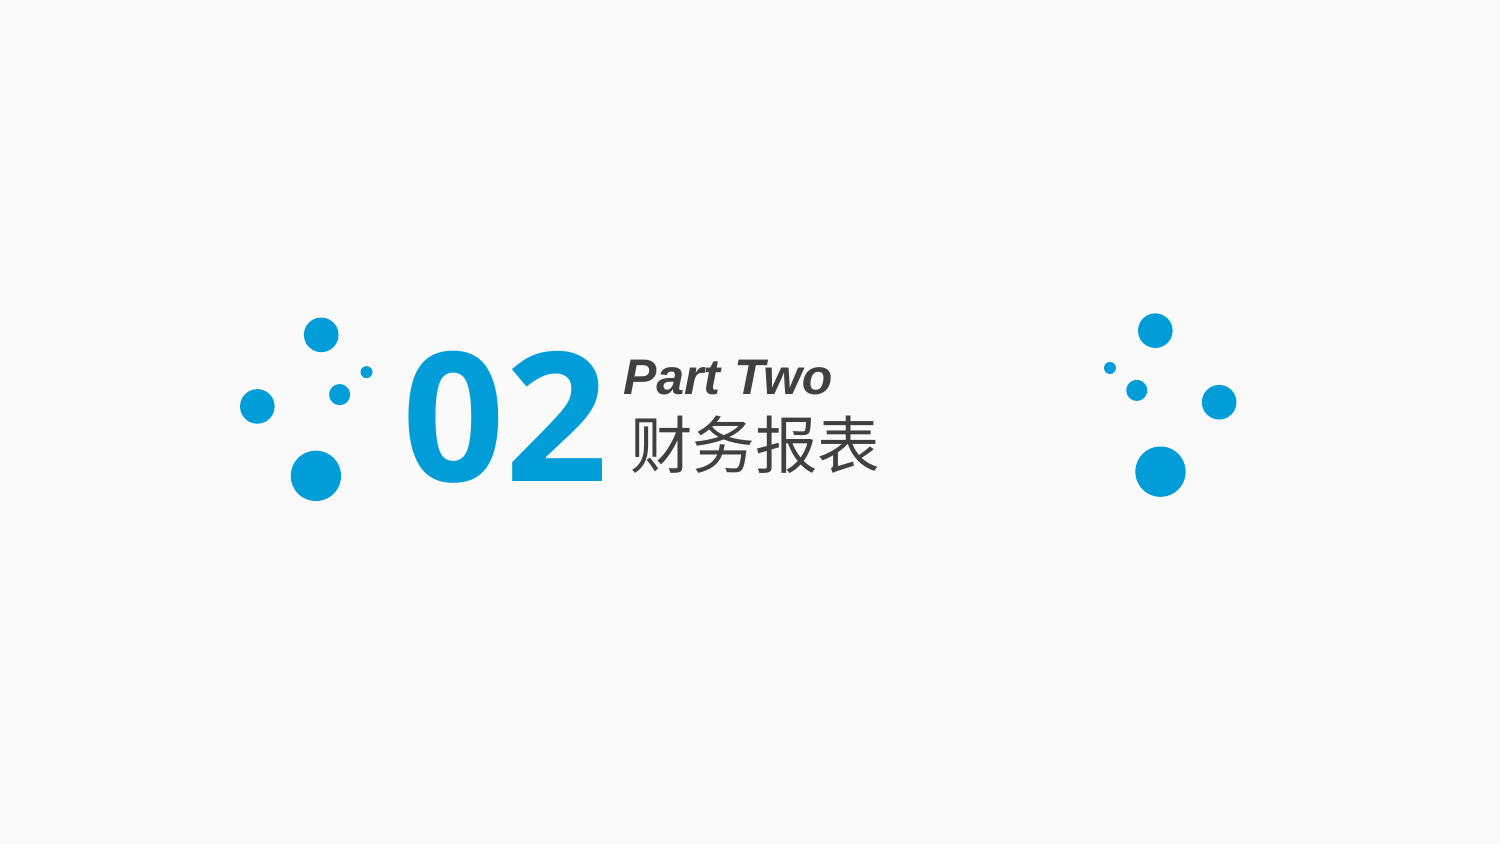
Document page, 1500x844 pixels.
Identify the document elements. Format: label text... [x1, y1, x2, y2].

text_box 02 [402, 301, 608, 518]
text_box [608, 337, 1094, 490]
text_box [239, 317, 373, 501]
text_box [1103, 313, 1237, 497]
